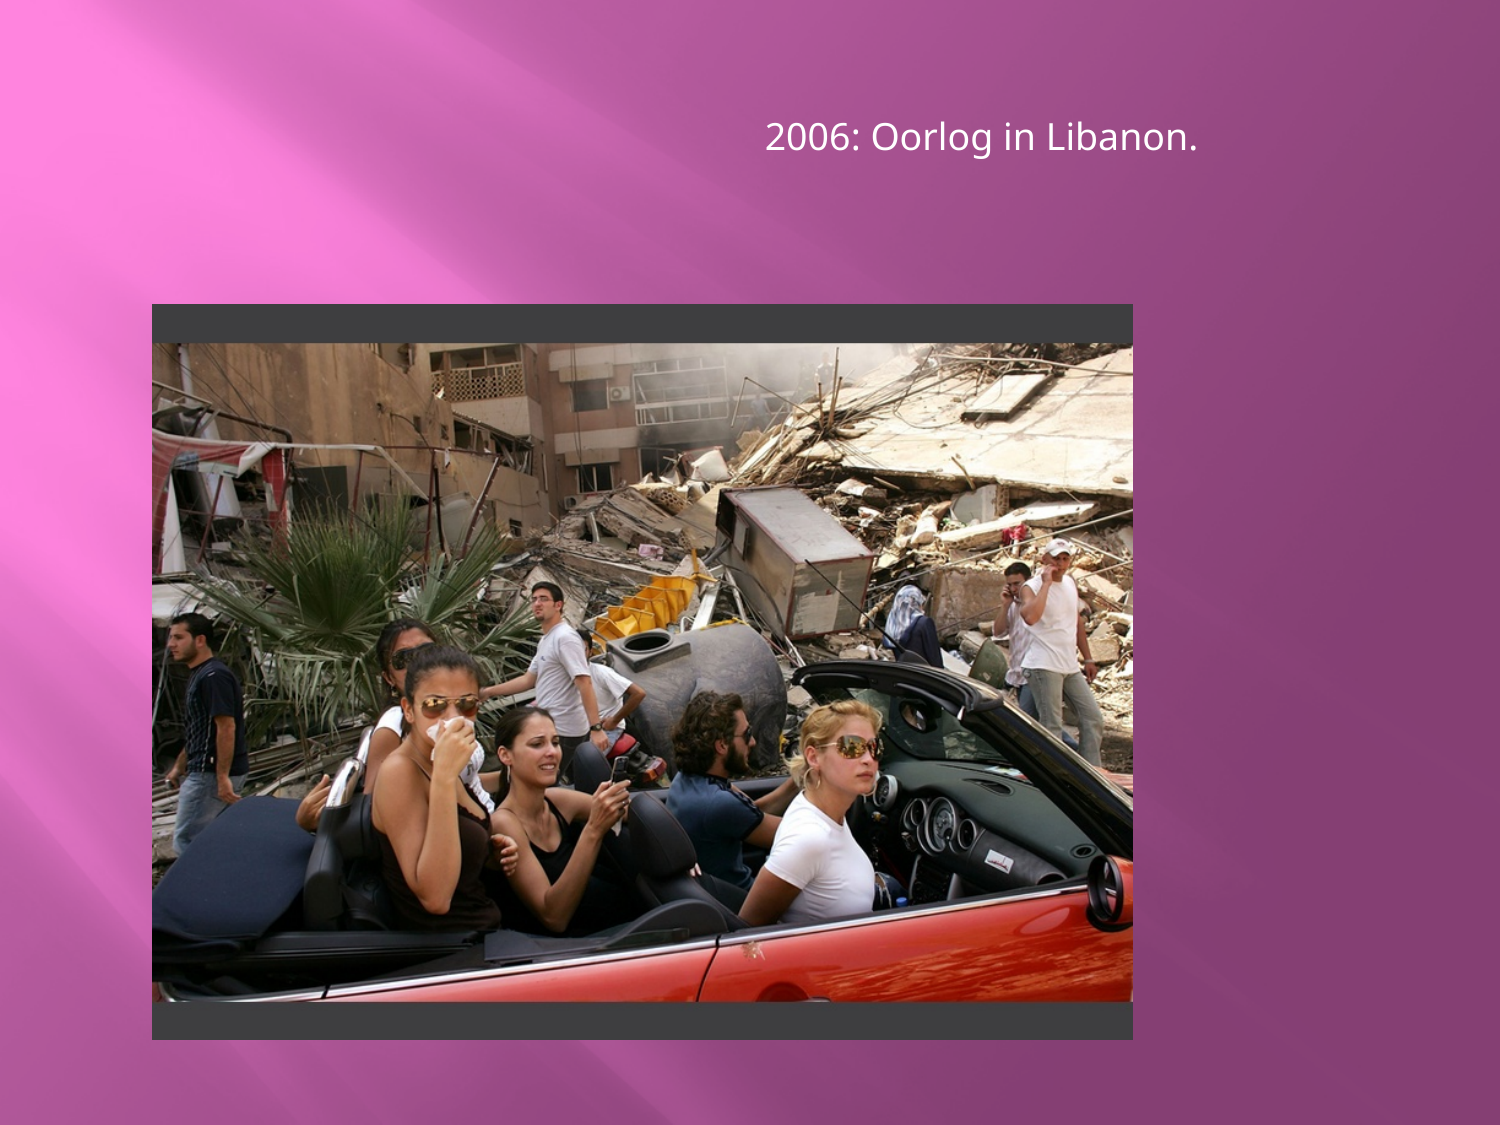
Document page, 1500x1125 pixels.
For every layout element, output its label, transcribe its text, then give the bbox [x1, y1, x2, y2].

text_box 2006: Oorlog in Libanon. [749, 105, 1219, 166]
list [152, 304, 1133, 1040]
